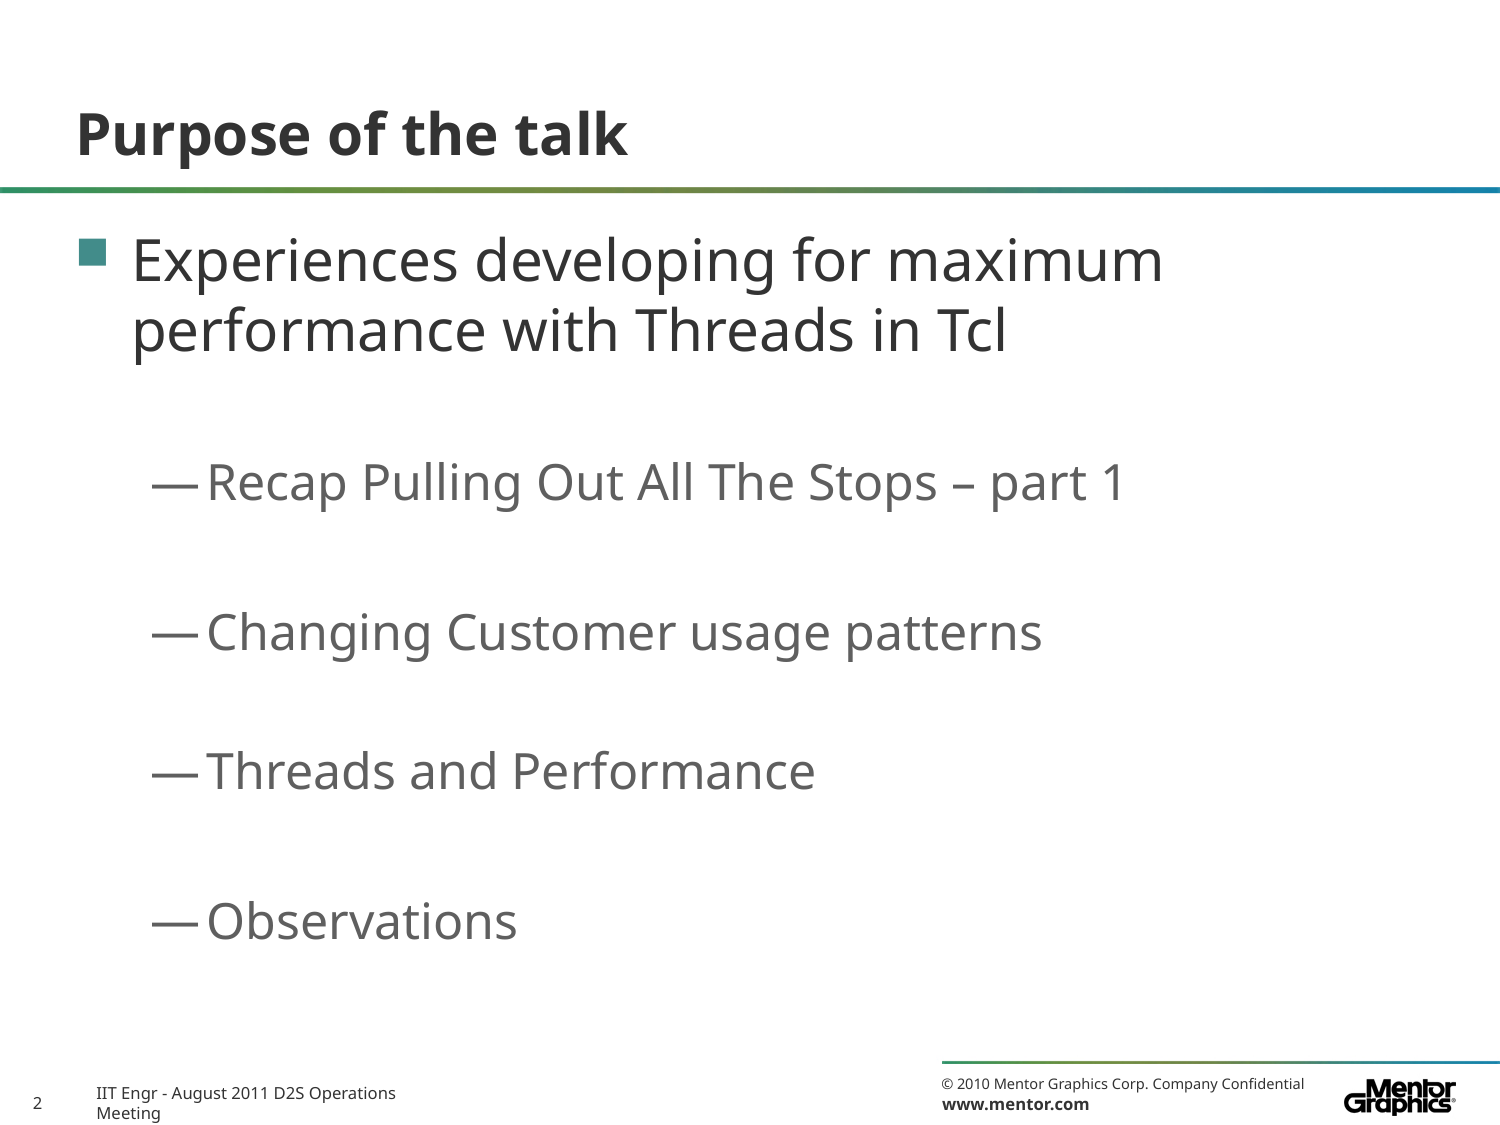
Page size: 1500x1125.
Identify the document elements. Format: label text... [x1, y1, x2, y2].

title Purpose of the talk [0, 0, 1500, 176]
picture [0, 176, 1500, 215]
footer IIT Engr - August 2011 D2S Operations Meeting [80, 1074, 469, 1111]
picture [0, 1048, 1500, 1125]
list Experiences developing for maximum performance with Threads in Tcl Recap Pulling Out All The Stops – part 1 Changing Customer usage patterns Threads and Performance Observations [0, 215, 1500, 1048]
